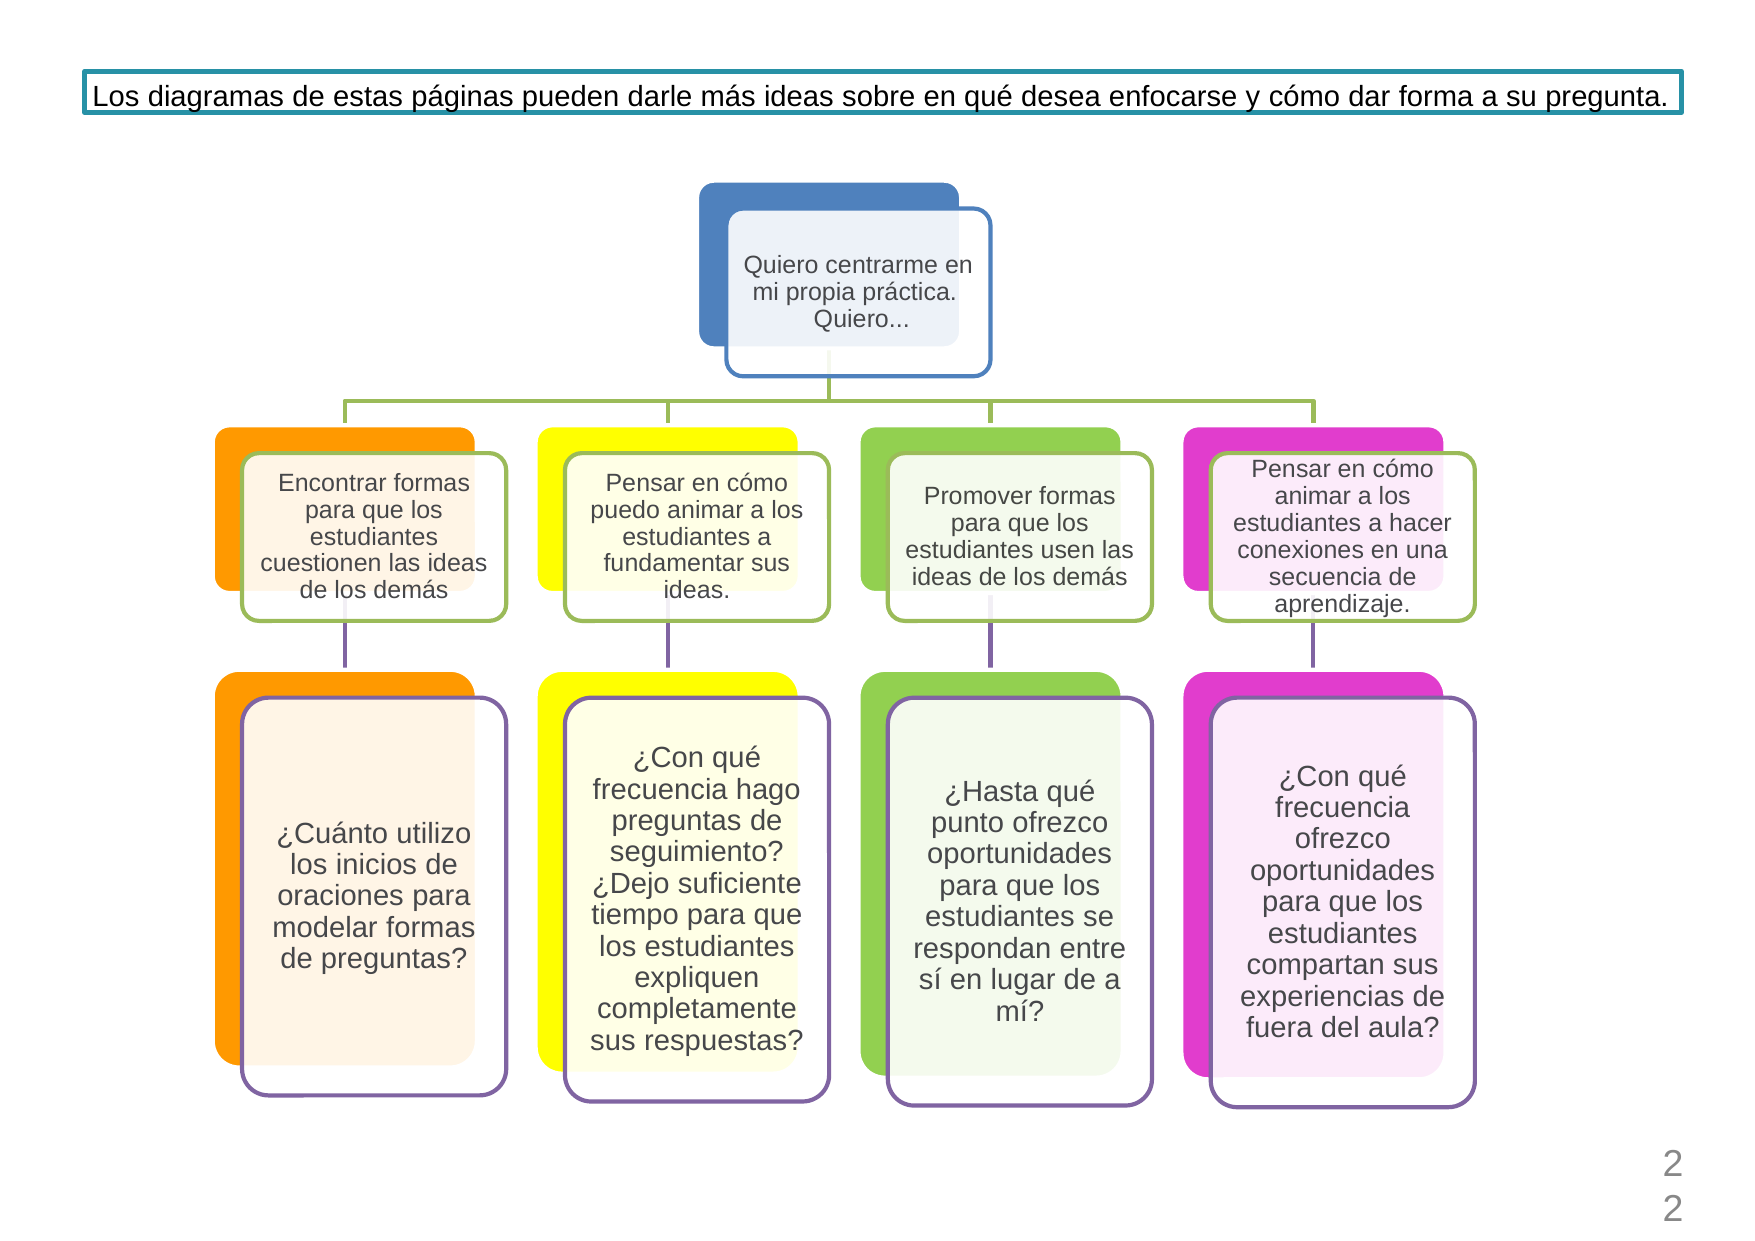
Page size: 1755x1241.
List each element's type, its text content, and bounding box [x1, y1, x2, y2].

slide_number 22 [1649, 1138, 1684, 1241]
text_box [212, 180, 1476, 1108]
text_box Los diagramas de estas páginas pueden darle más ideas sobre en qué desea enfocarse y cómo dar forma a su pregunta. [84, 71, 1682, 113]
